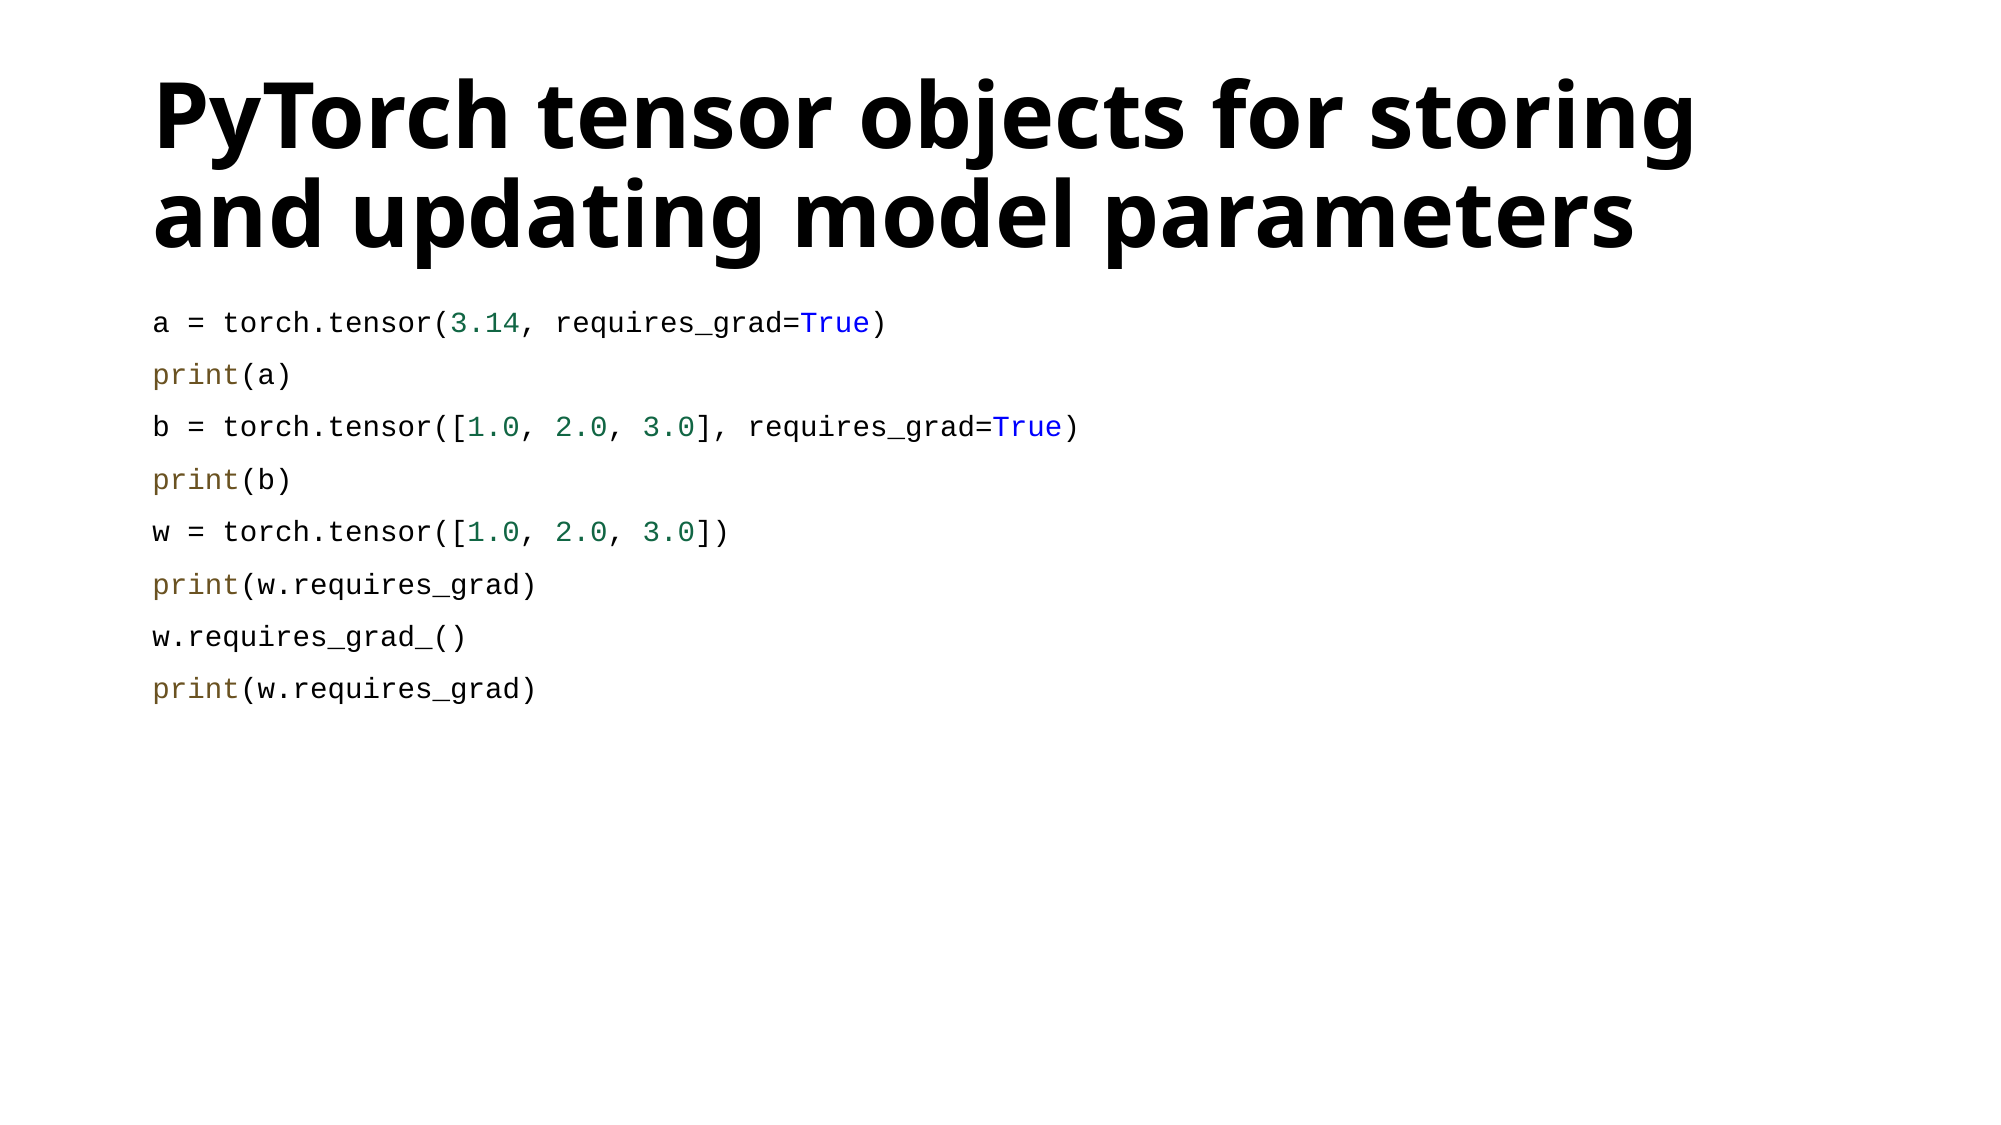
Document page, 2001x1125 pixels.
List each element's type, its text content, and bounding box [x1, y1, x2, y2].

title PyTorch tensor objects for storing and updating model parameters [137, 59, 1863, 278]
list a = torch.tensor(3.14, requires_grad=True) print(a) b = torch.tensor([1.0, 2.0, 3.0], requires_grad=True) print(b) w = torch.tensor([1.0, 2.0, 3.0]) print(w.requires_grad) w.requires_grad_() print(w.requires_grad) [137, 299, 1863, 1014]
